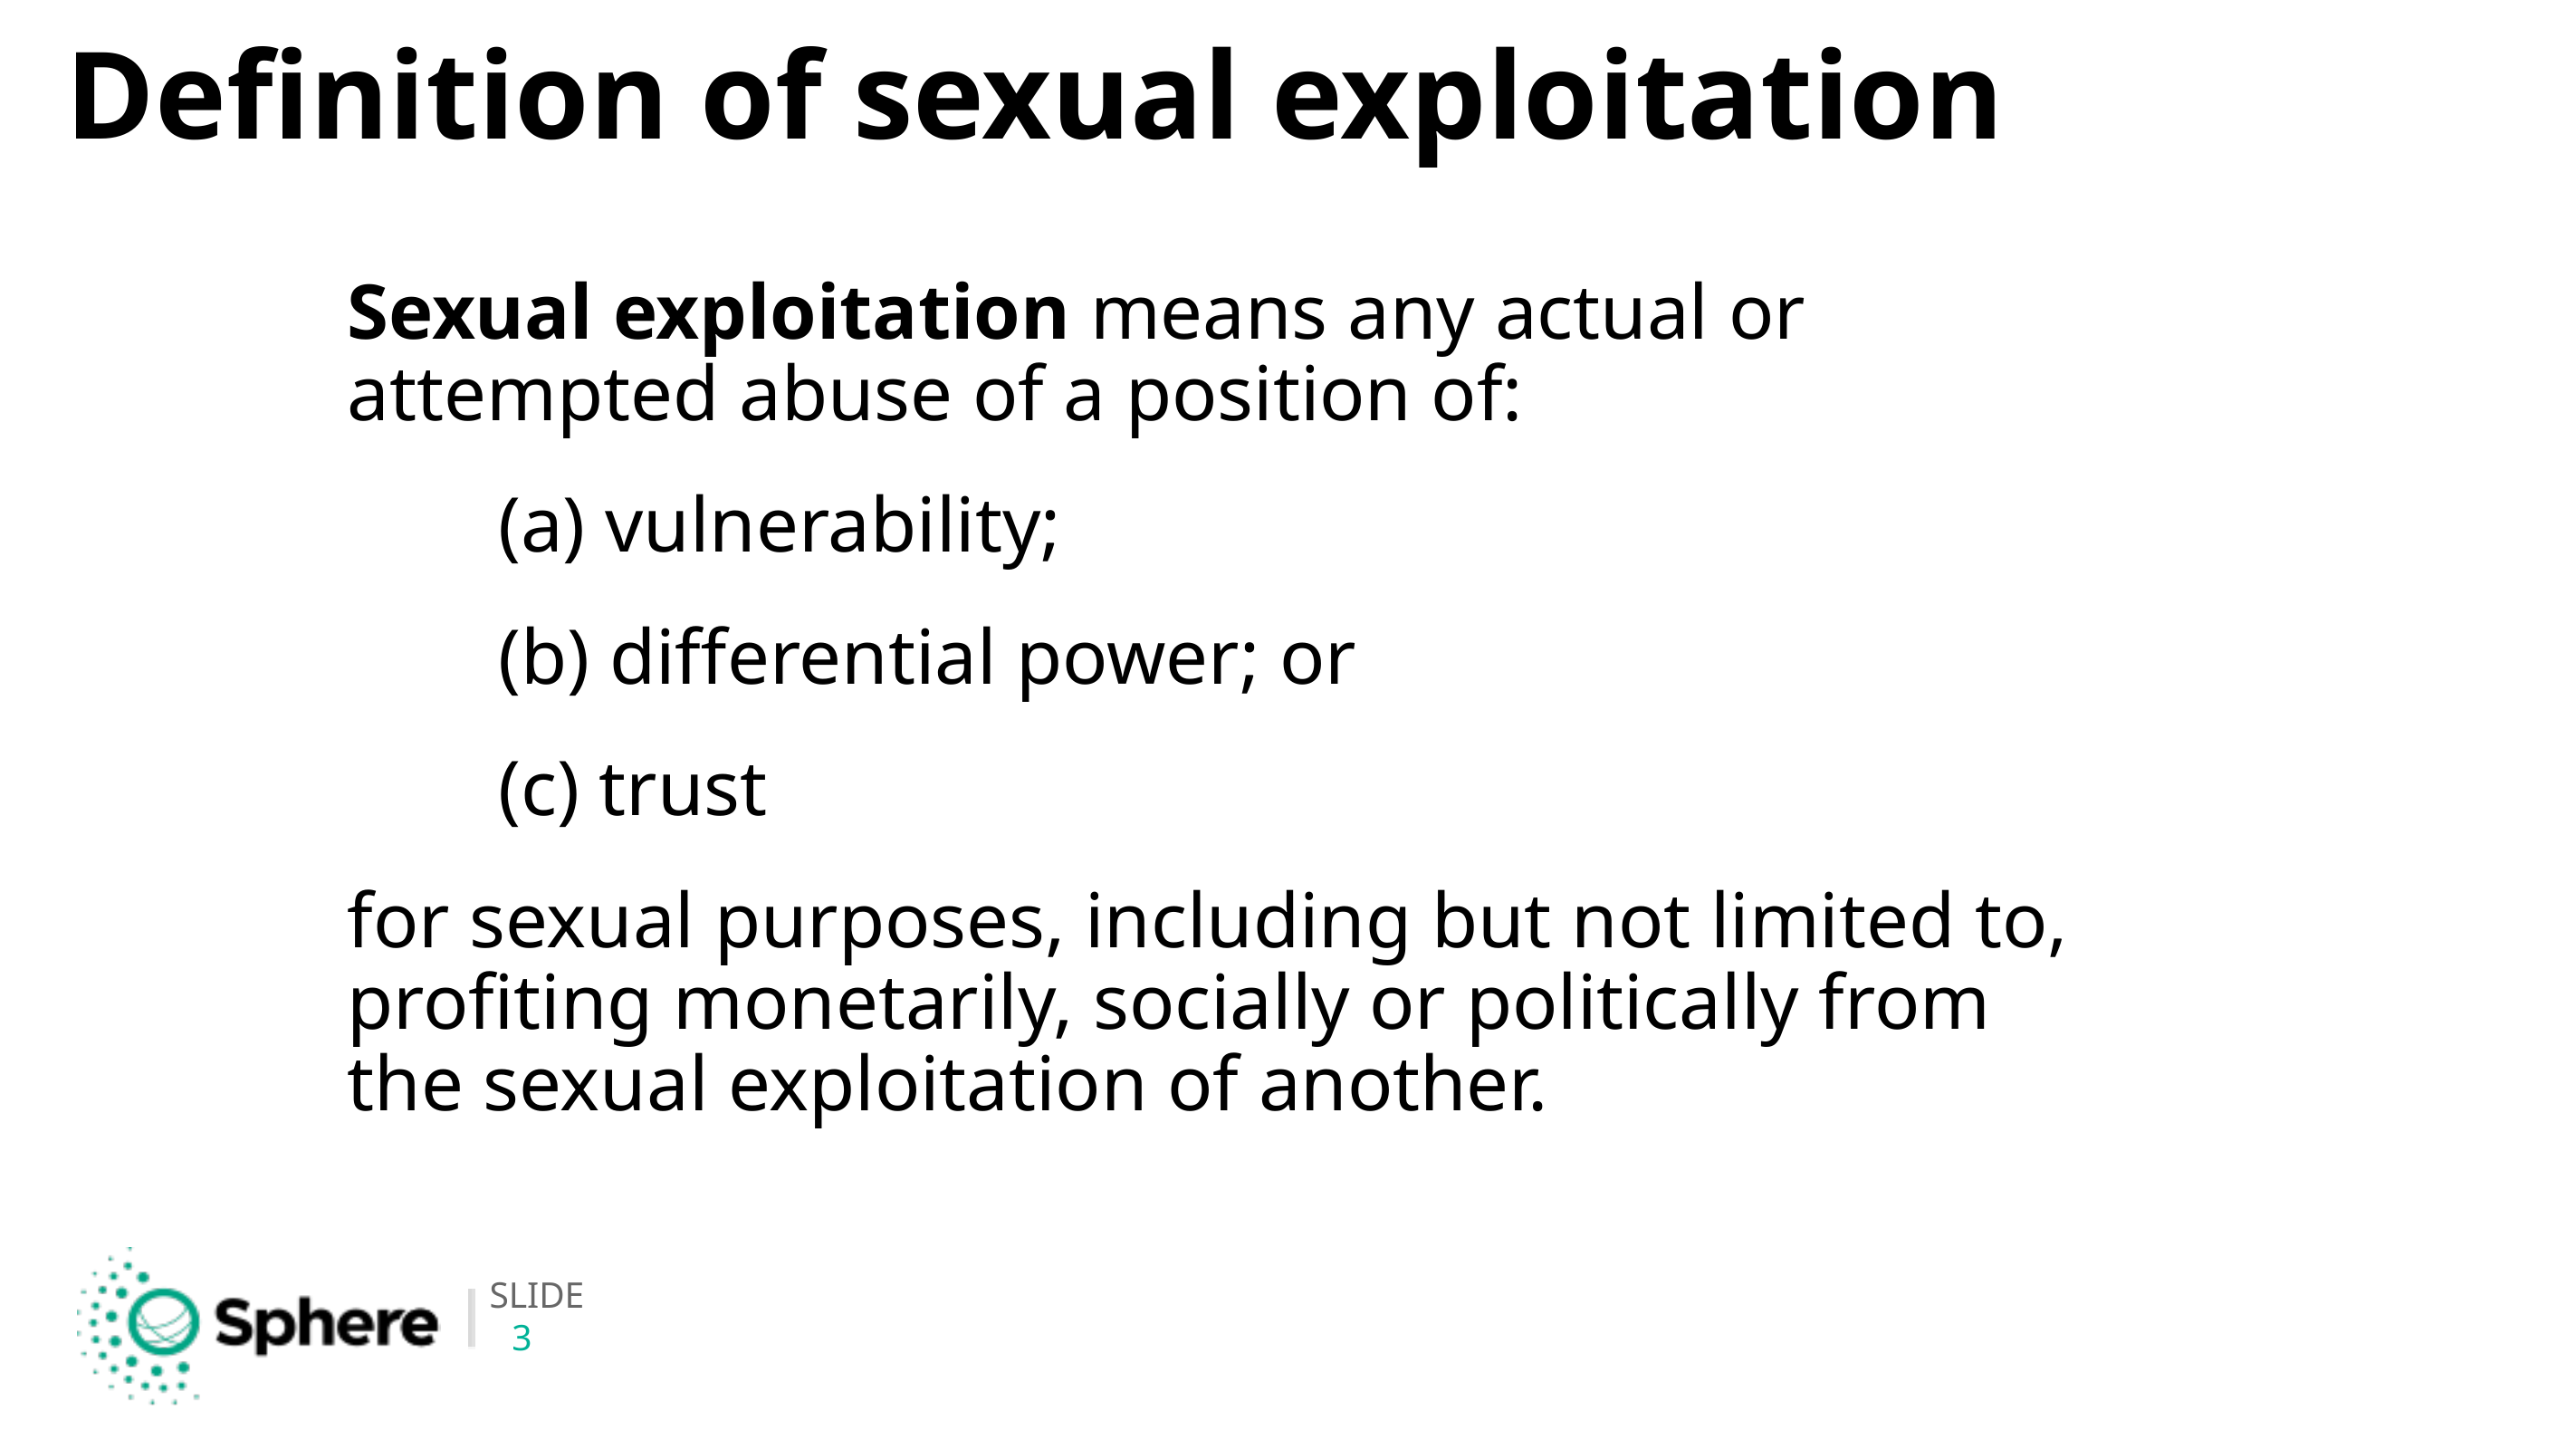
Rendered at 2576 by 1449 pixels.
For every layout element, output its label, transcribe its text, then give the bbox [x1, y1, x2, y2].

picture [77, 1247, 441, 1407]
slide_number 3 [503, 1307, 568, 1369]
list Sexual exploitation means any actual or attempted abuse of a position of: (a) vulnerability; (b) differential power; or (c) trust for sexual purposes, including but not limited to, profiting monetarily, socially or politically from the sexual exploitation of another. [339, 265, 2110, 1221]
picture [468, 1289, 479, 1349]
title Definition of sexual exploitation [57, 10, 2360, 179]
